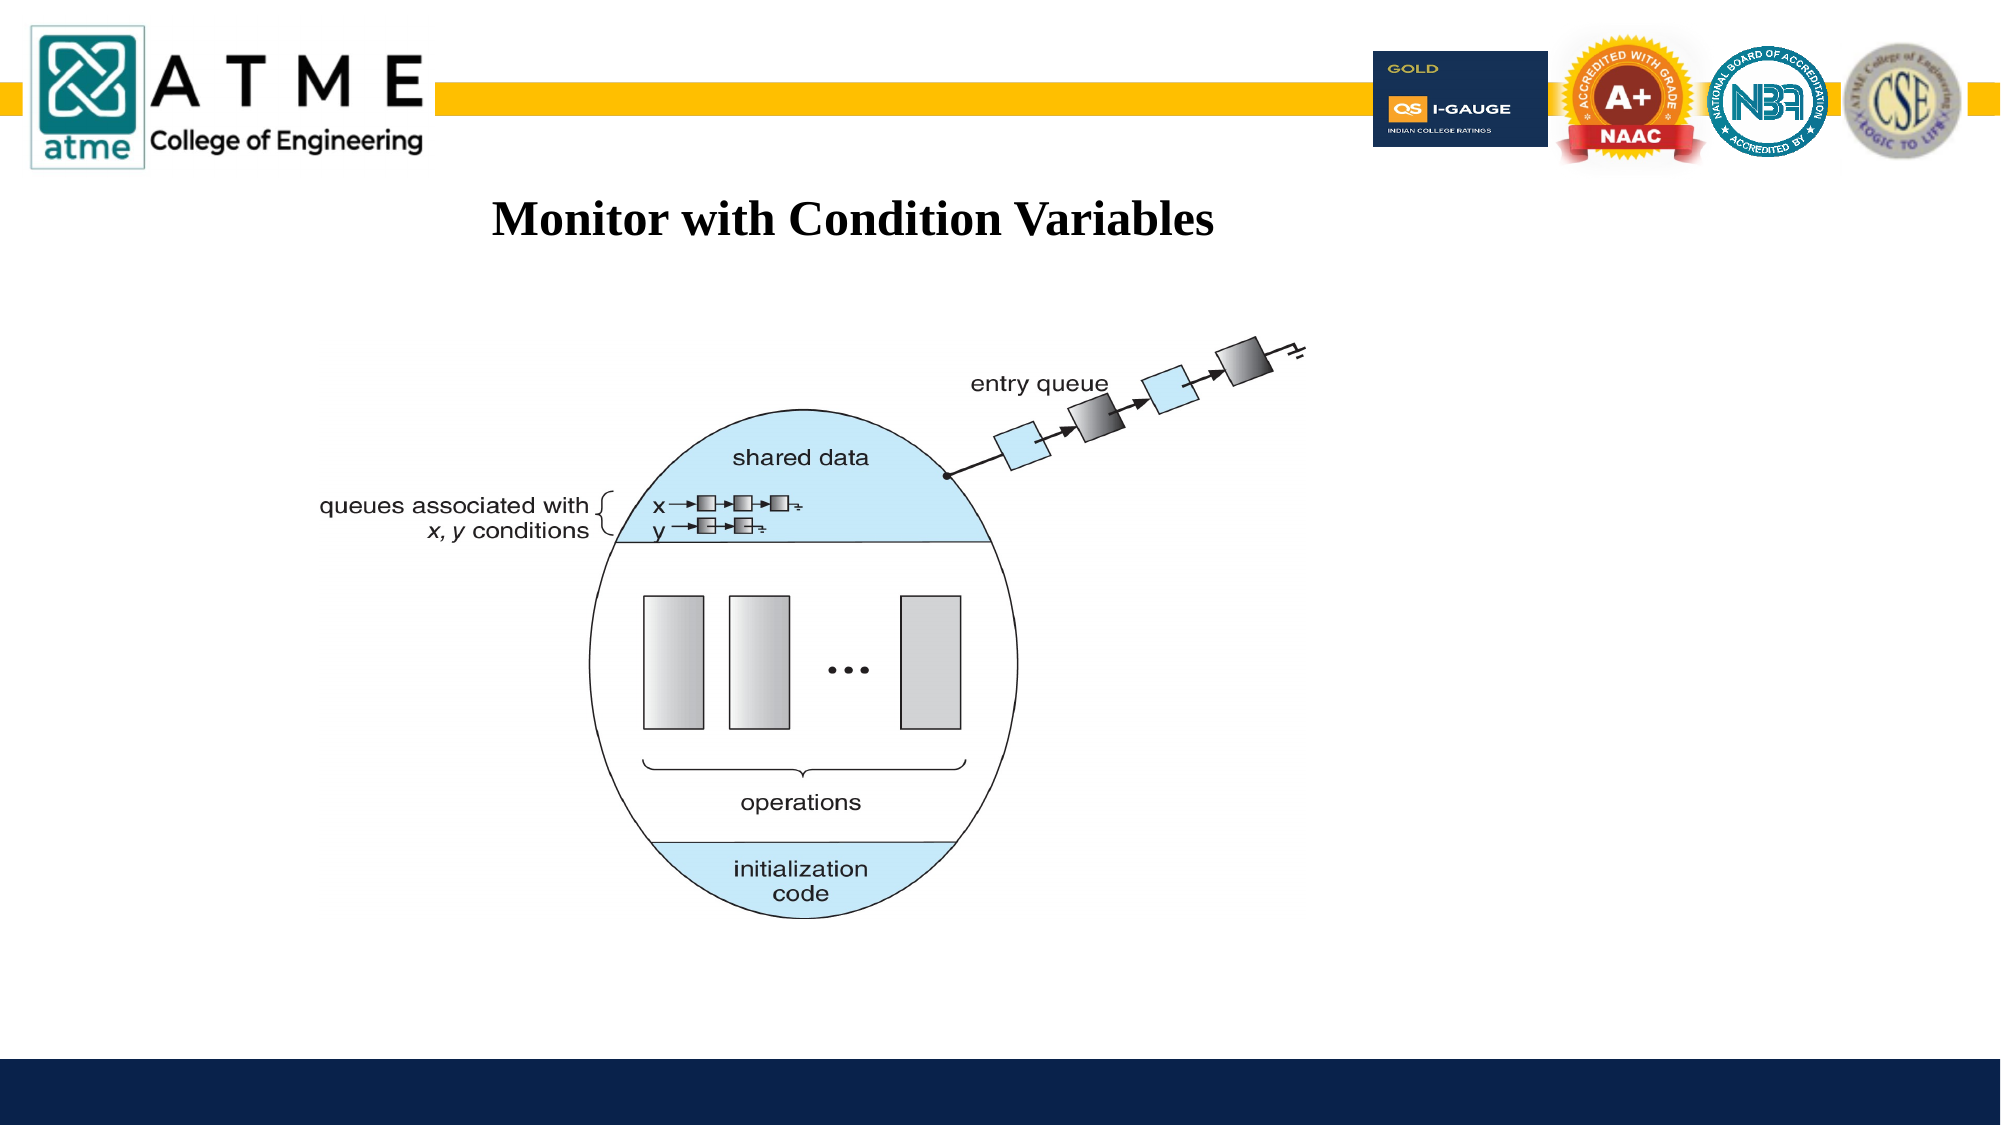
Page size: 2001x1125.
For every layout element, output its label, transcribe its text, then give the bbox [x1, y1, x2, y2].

picture [318, 336, 1306, 920]
picture [22, 15, 435, 178]
picture [1373, 20, 1828, 180]
picture [0, 1059, 2001, 1125]
title Monitor with Condition Variables [203, 178, 1491, 273]
picture [1840, 26, 1968, 176]
